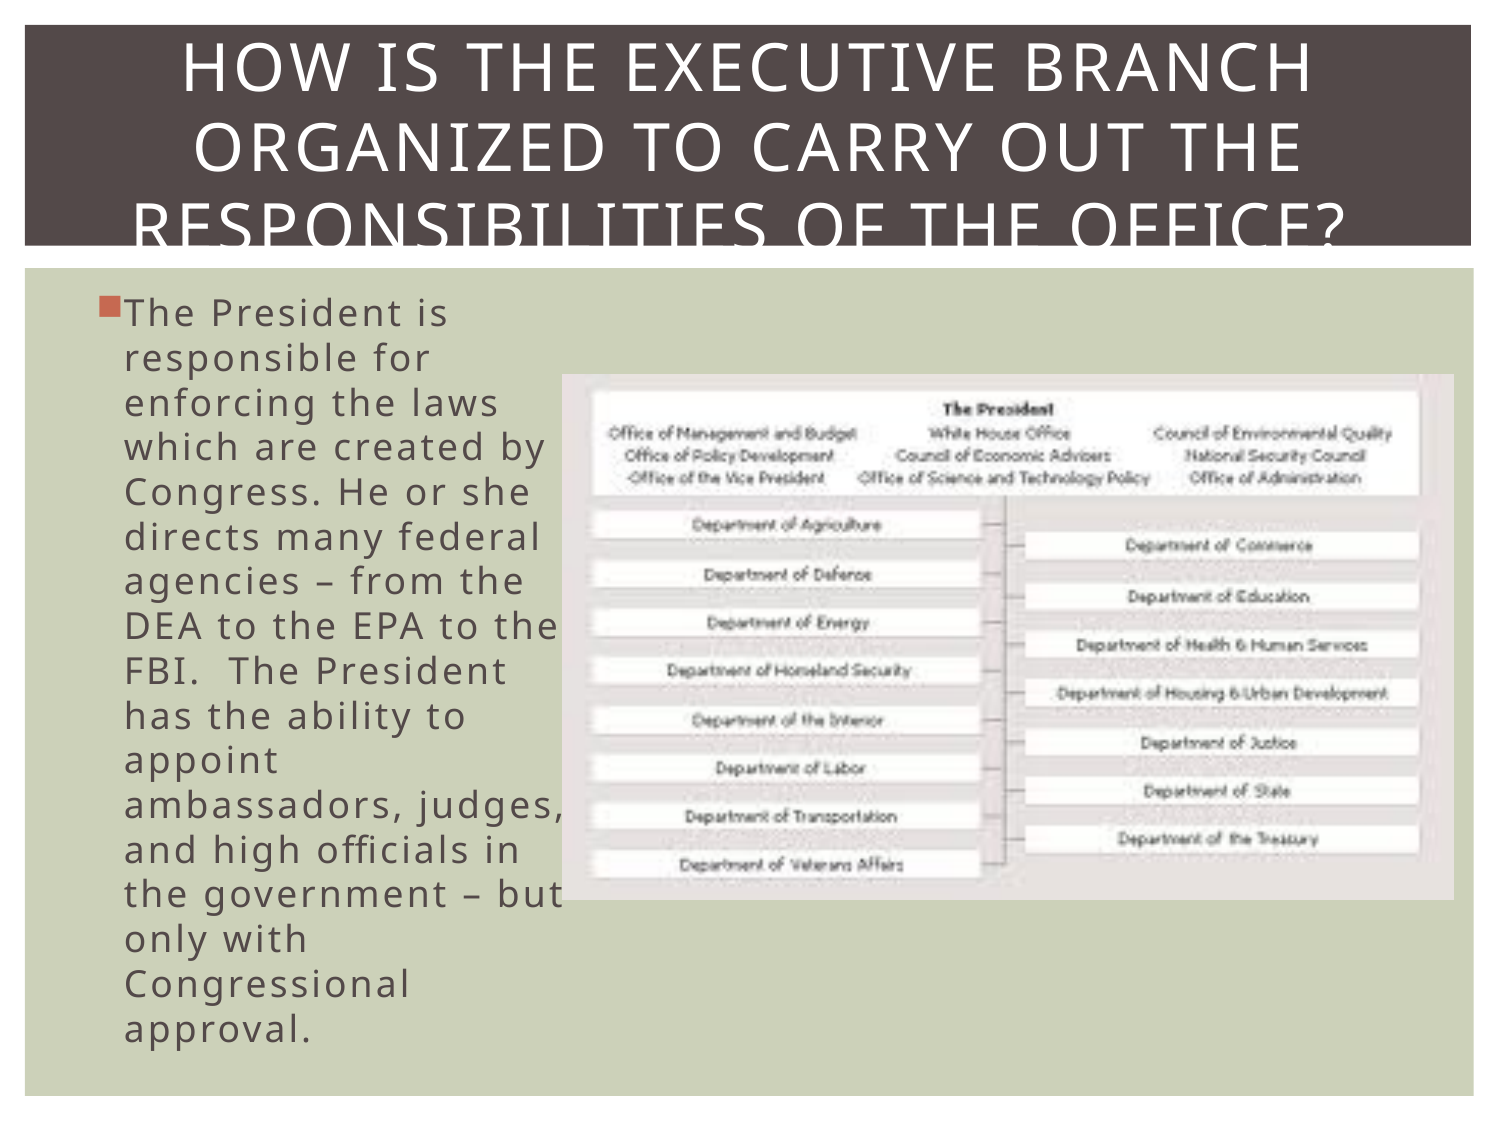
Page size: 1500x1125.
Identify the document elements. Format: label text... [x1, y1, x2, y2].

title How is the executive branch organized to carry out the responsibilities of the office? [62, 58, 1438, 232]
list The President is responsible for enforcing the laws which are created by Congress. He or she directs many federal agencies – from the DEA to the EPA to the FBI. The President has the ability to appoint ambassadors, judges, and high officials in the government – but only with Congressional approval. [75, 281, 588, 1075]
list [562, 374, 1454, 901]
